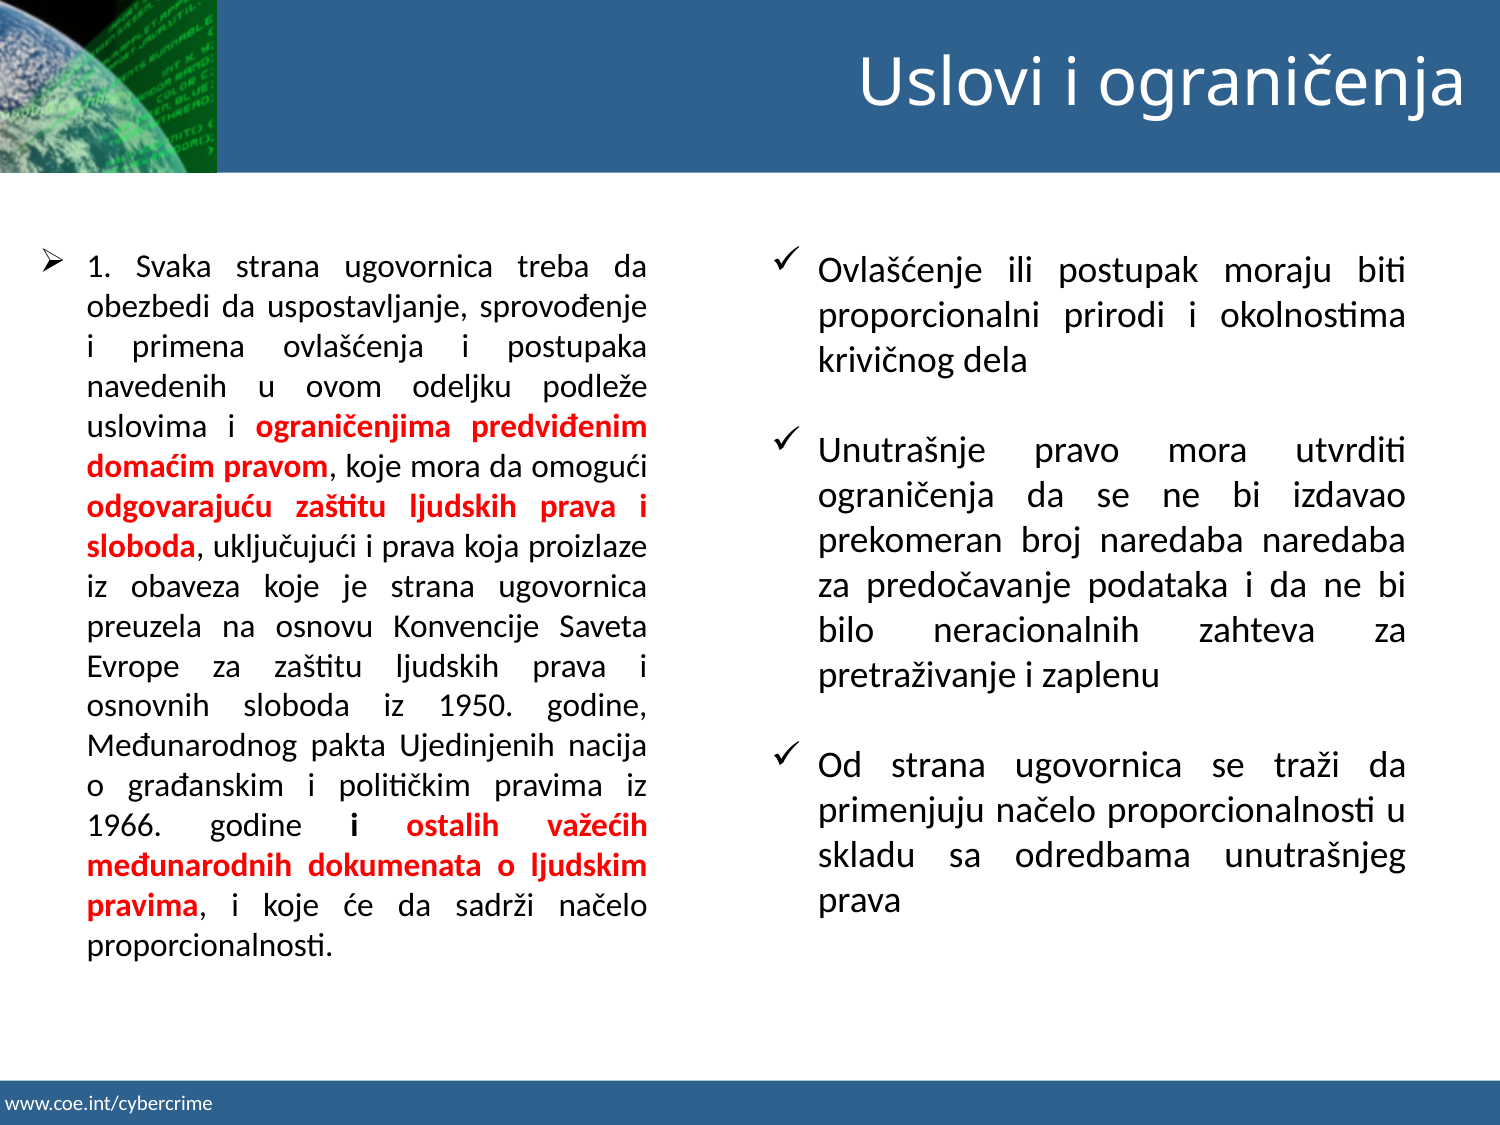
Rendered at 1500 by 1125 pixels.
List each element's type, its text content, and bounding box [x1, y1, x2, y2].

picture [0, 0, 217, 173]
text_box 1. Svaka strana ugovornica treba da obezbedi da uspostavljanje, sprovođenje i primena ovlašćenja i postupaka navedenih u ovom odeljku podleže uslovima i ograničenjima predviđenim domaćim pravom, koje mora da omogući odgovarajuću zaštitu ljudskih prava i sloboda, uključujući i prava koja proizlaze iz obaveza koje je strana ugovornica preuzela na osnovu Konvencije Saveta Evrope za zaštitu ljudskih prava i osnovnih sloboda iz 1950. godine, Međunarodnog pakta Ujedinjenih nacija o građanskim i političkim pravima iz 1966. godine i ostalih važećih međunarodnih dokumenata o ljudskim pravima, i koje će da sadrži načelo proporcionalnosti. [25, 237, 664, 971]
text_box Ovlašćenje ili postupak moraju biti proporcionalni prirodi i okolnostima krivičnog dela Unutrašnje pravo mora utvrditi ograničenja da se ne bi izdavao prekomeran broj naredaba naredaba za predočavanje podataka i da ne bi bilo neracionalnih zahteva za pretraživanje i zaplenu Od strana ugovornica se traži da primenjuju načelo proporcionalnosti u skladu sa odredbama unutrašnjeg prava [756, 237, 1422, 927]
text_box Uslovi i ograničenja [230, 31, 1483, 126]
